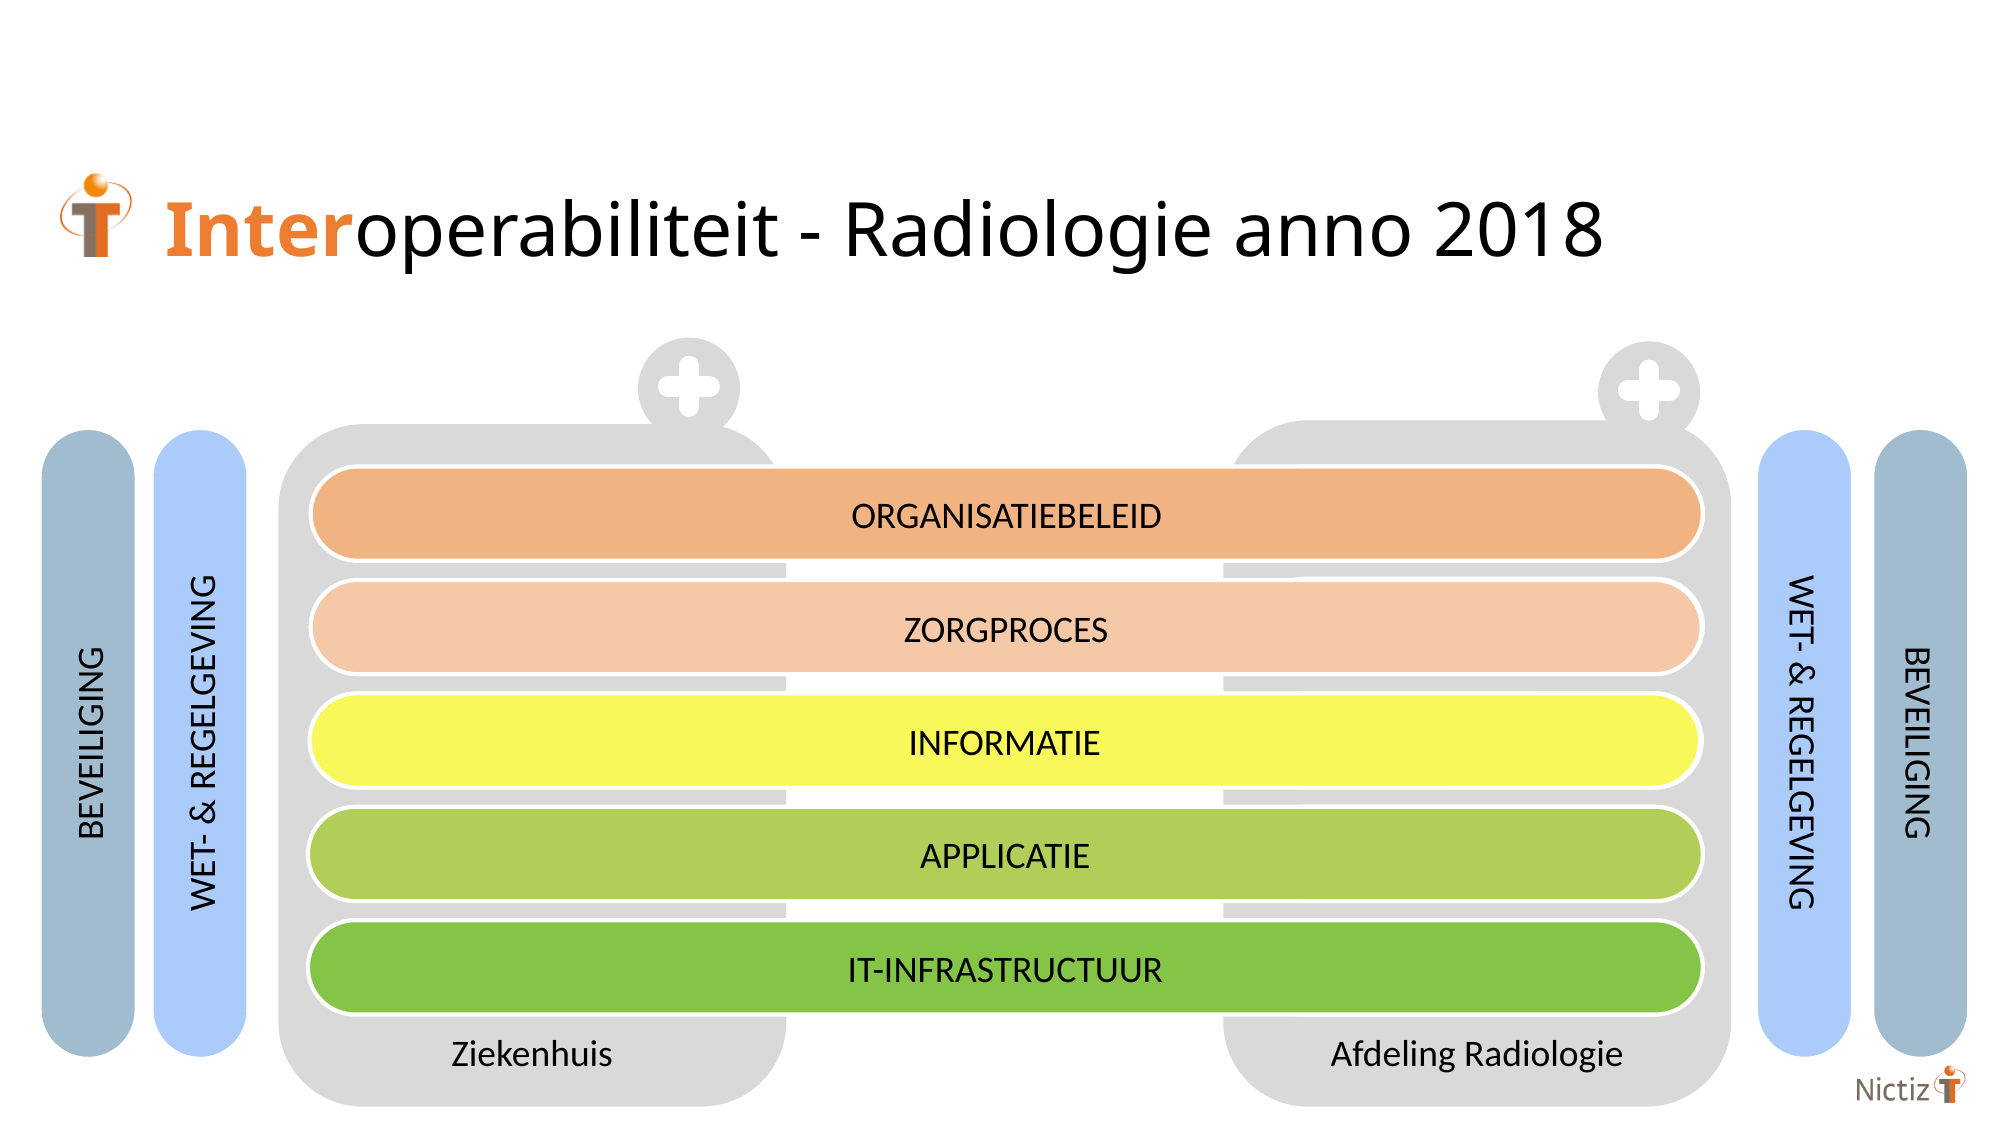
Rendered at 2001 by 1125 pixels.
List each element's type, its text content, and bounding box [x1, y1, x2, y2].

picture [1852, 1061, 1969, 1107]
title Interoperabiliteit - Radiologie anno 2018 [150, 184, 1863, 351]
text_box [636, 336, 741, 441]
text_box IT-INFRASTRUCTUUR [306, 919, 1704, 1016]
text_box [1628, 369, 1670, 411]
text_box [668, 366, 710, 407]
text_box WET- & REGELGEVING [150, 426, 250, 1060]
text_box ORGANISATIEBELEID [309, 465, 1704, 562]
text_box Ziekenhuis [277, 423, 788, 1108]
text_box APPLICATIE [306, 805, 1704, 903]
text_box Afdeling Radiologie [1222, 419, 1733, 1108]
text_box INFORMATIE [308, 692, 1702, 789]
text_box [1597, 340, 1702, 445]
picture [60, 173, 132, 257]
text_box BEVEILIGING [38, 426, 138, 1060]
text_box BEVEILIGING [1871, 426, 1971, 1060]
text_box ZORGPROCES [309, 578, 1703, 676]
text_box WET- & REGELGEVING [1754, 426, 1855, 1060]
